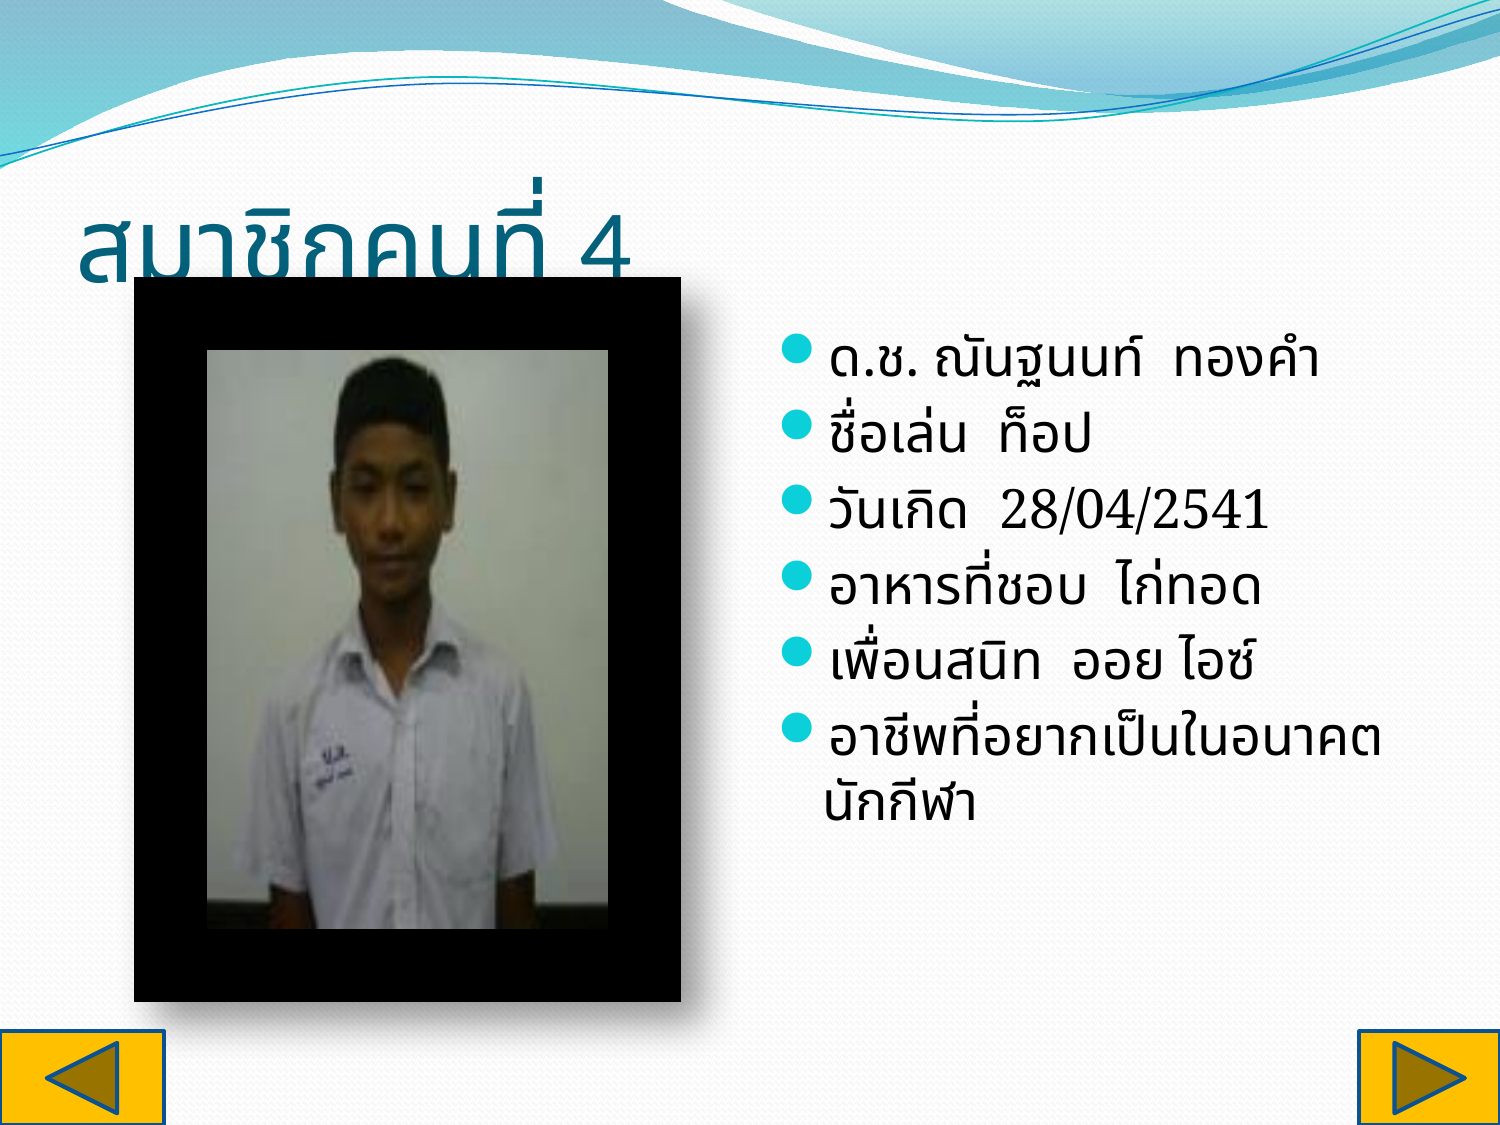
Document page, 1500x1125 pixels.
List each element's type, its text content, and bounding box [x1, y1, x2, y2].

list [206, 349, 609, 929]
list ด.ช. ณันฐนนท์ ทองคำ ชื่อเล่น ท็อป วันเกิด 28/04/2541 อาหารที่ชอบ ไก่ทอด เพื่อนสนิท ออย ไอซ์ อาชีพที่อยากเป็นในอนาคต นักกีฬา [762, 314, 1426, 1043]
text_box [1357, 1029, 1500, 1125]
text_box [0, 1029, 166, 1125]
title สมาชิกคนที่ 4 [74, 115, 1426, 304]
